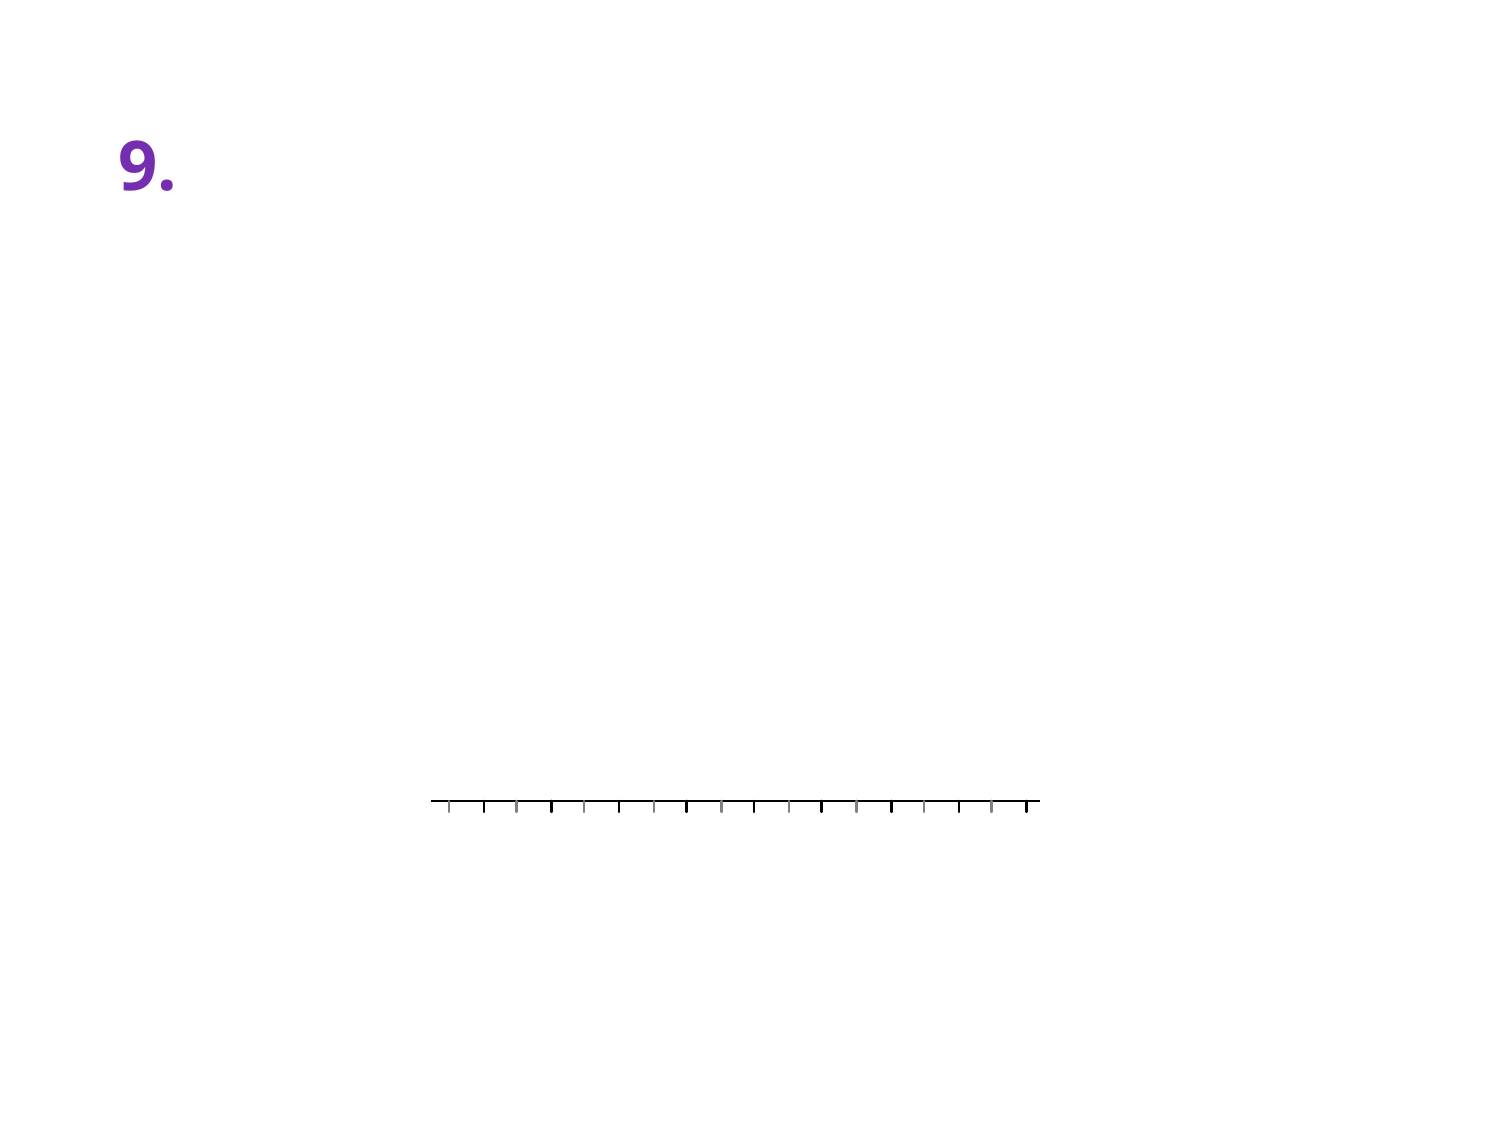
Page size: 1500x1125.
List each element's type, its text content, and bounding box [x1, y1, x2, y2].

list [431, 326, 1040, 819]
title 9. [103, 59, 1397, 278]
